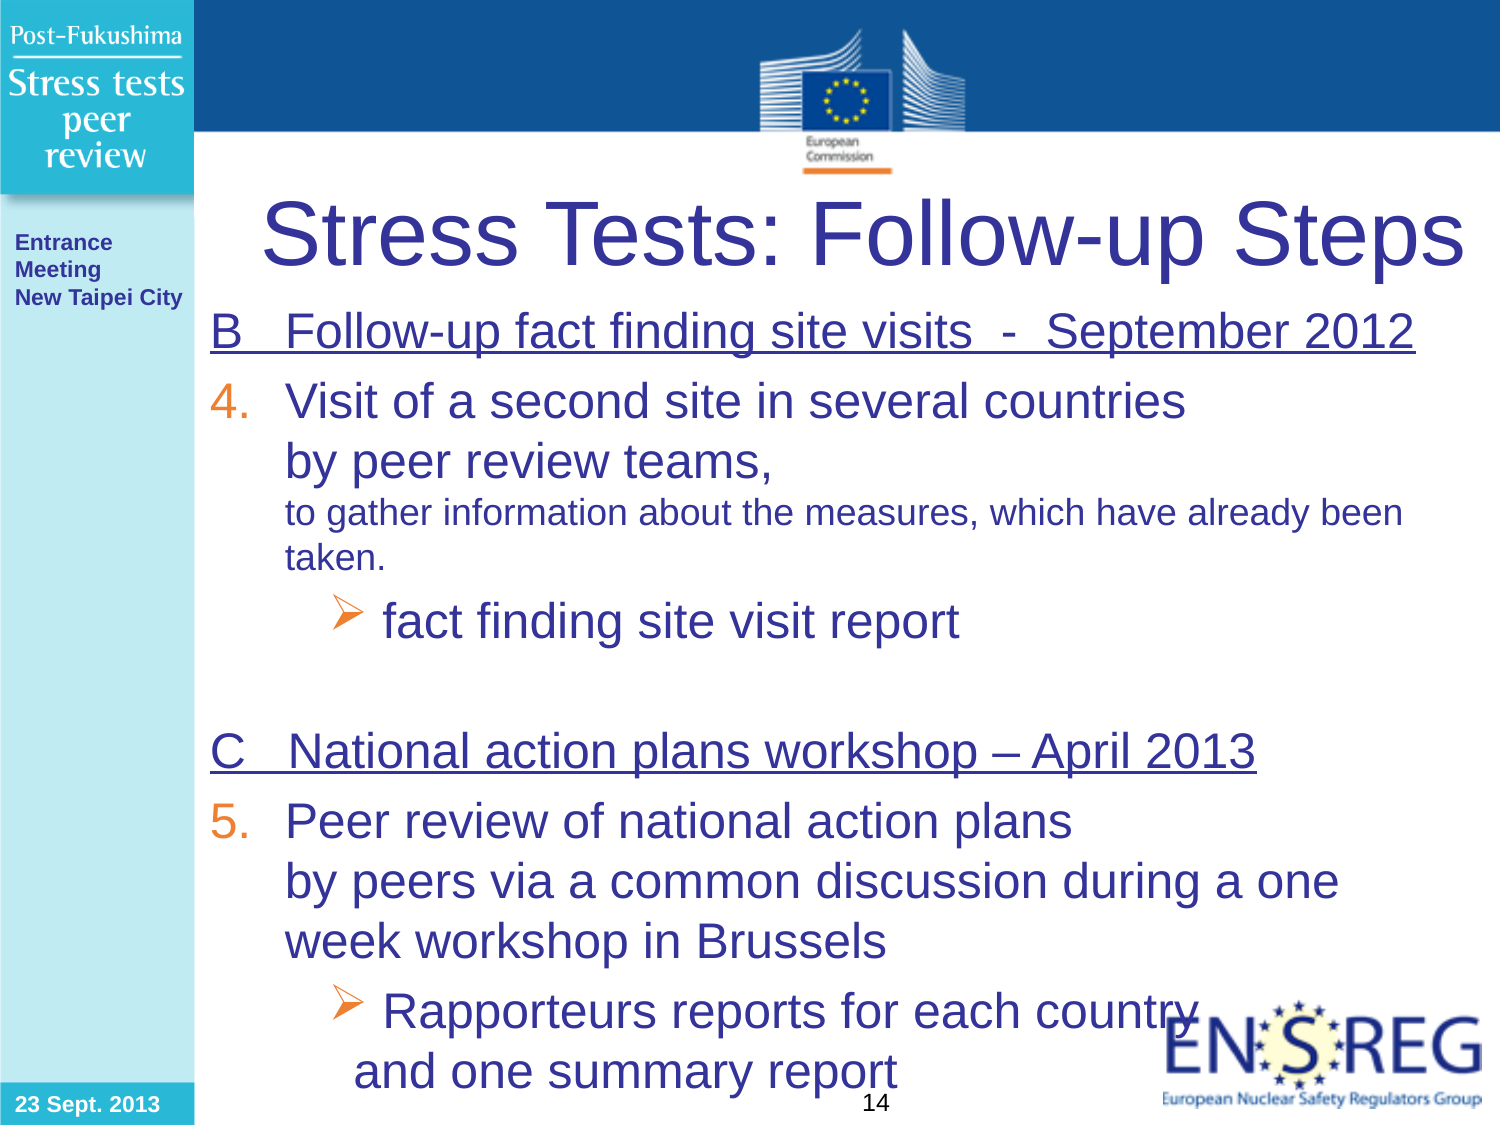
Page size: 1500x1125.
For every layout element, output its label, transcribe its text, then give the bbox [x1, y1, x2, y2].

picture [1163, 999, 1482, 1109]
picture [0, 0, 1500, 1125]
list B Follow-up fact finding site visits - September 2012 Visit of a second site in several countries by peer review teams, to gather information about the measures, which have already been taken. fact finding site visit report C National action plans workshop – April 2013 Peer review of national action plans by peers via a common discussion during a one week workshop in Brussels Rapporteurs reports for each country and one summary report [194, 311, 1483, 891]
title Stress Tests: Follow-up Steps [194, 223, 1500, 311]
